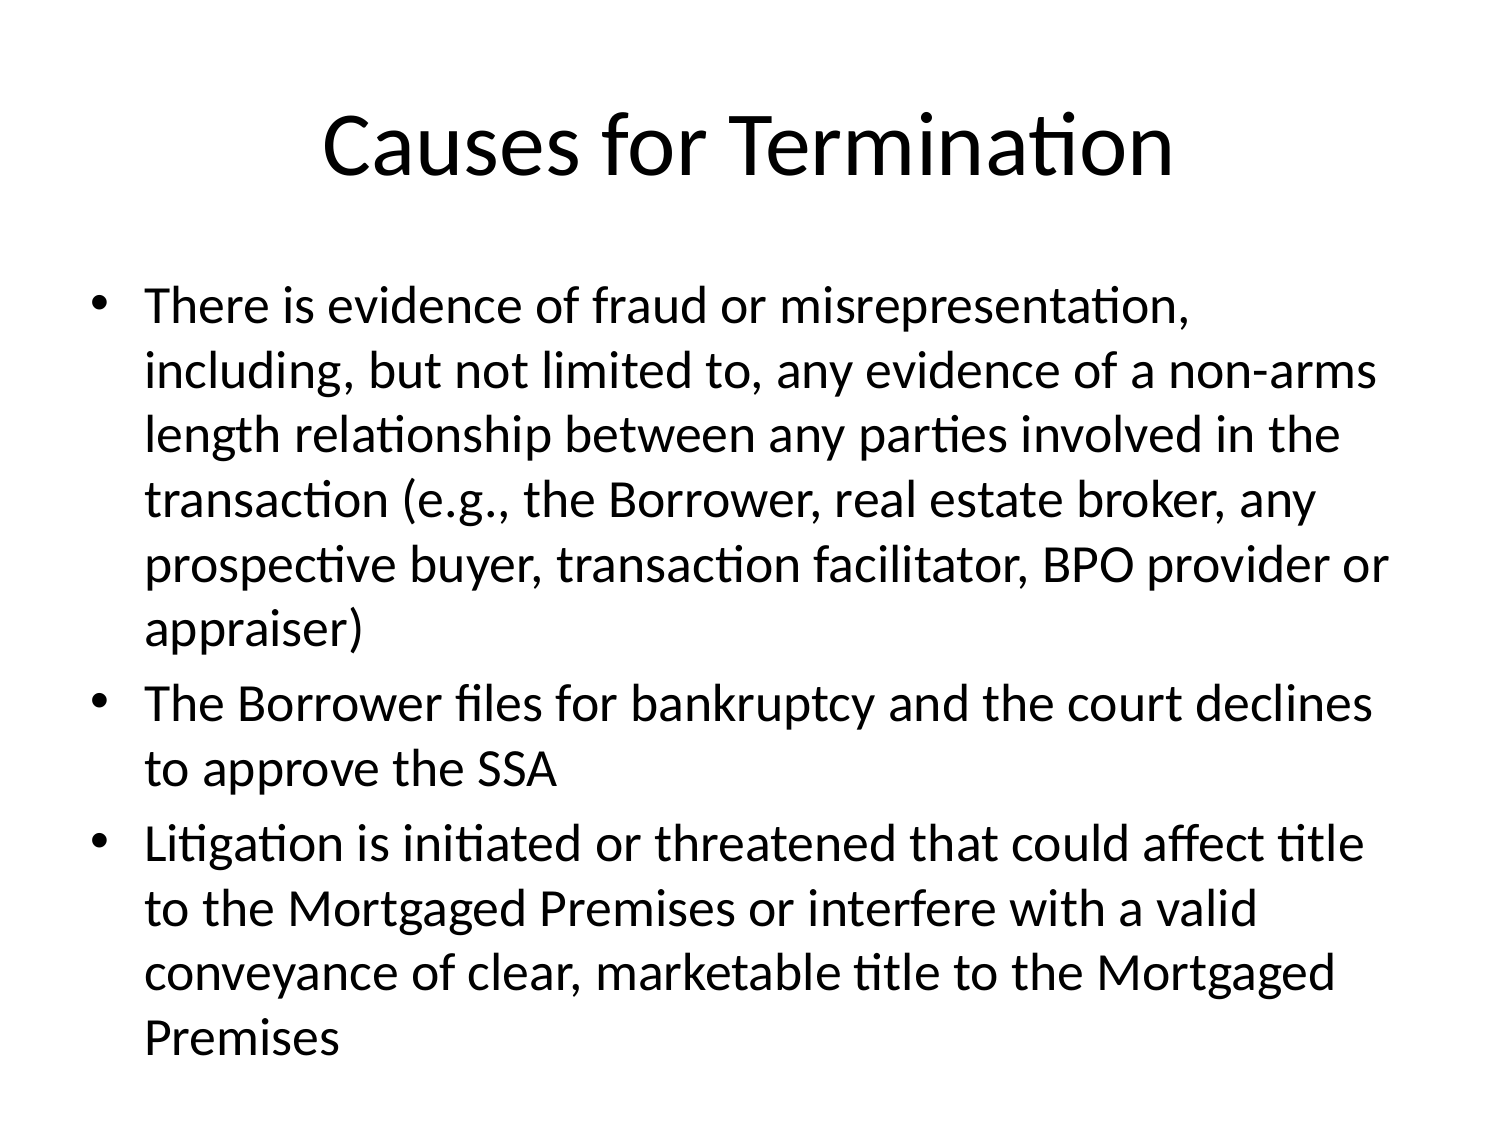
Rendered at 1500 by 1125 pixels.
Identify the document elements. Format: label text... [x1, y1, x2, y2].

title Causes for Termination [75, 45, 1425, 233]
list There is evidence of fraud or misrepresentation, including, but not limited to, any evidence of a non-arms length relationship between any parties involved in the transaction (e.g., the Borrower, real estate broker, any prospective buyer, transaction facilitator, BPO provider or appraiser) The Borrower files for bankruptcy and the court declines to approve the SSA Litigation is initiated or threatened that could affect title to the Mortgaged Premises or interfere with a valid conveyance of clear, marketable title to the Mortgaged Premises [75, 262, 1425, 1075]
